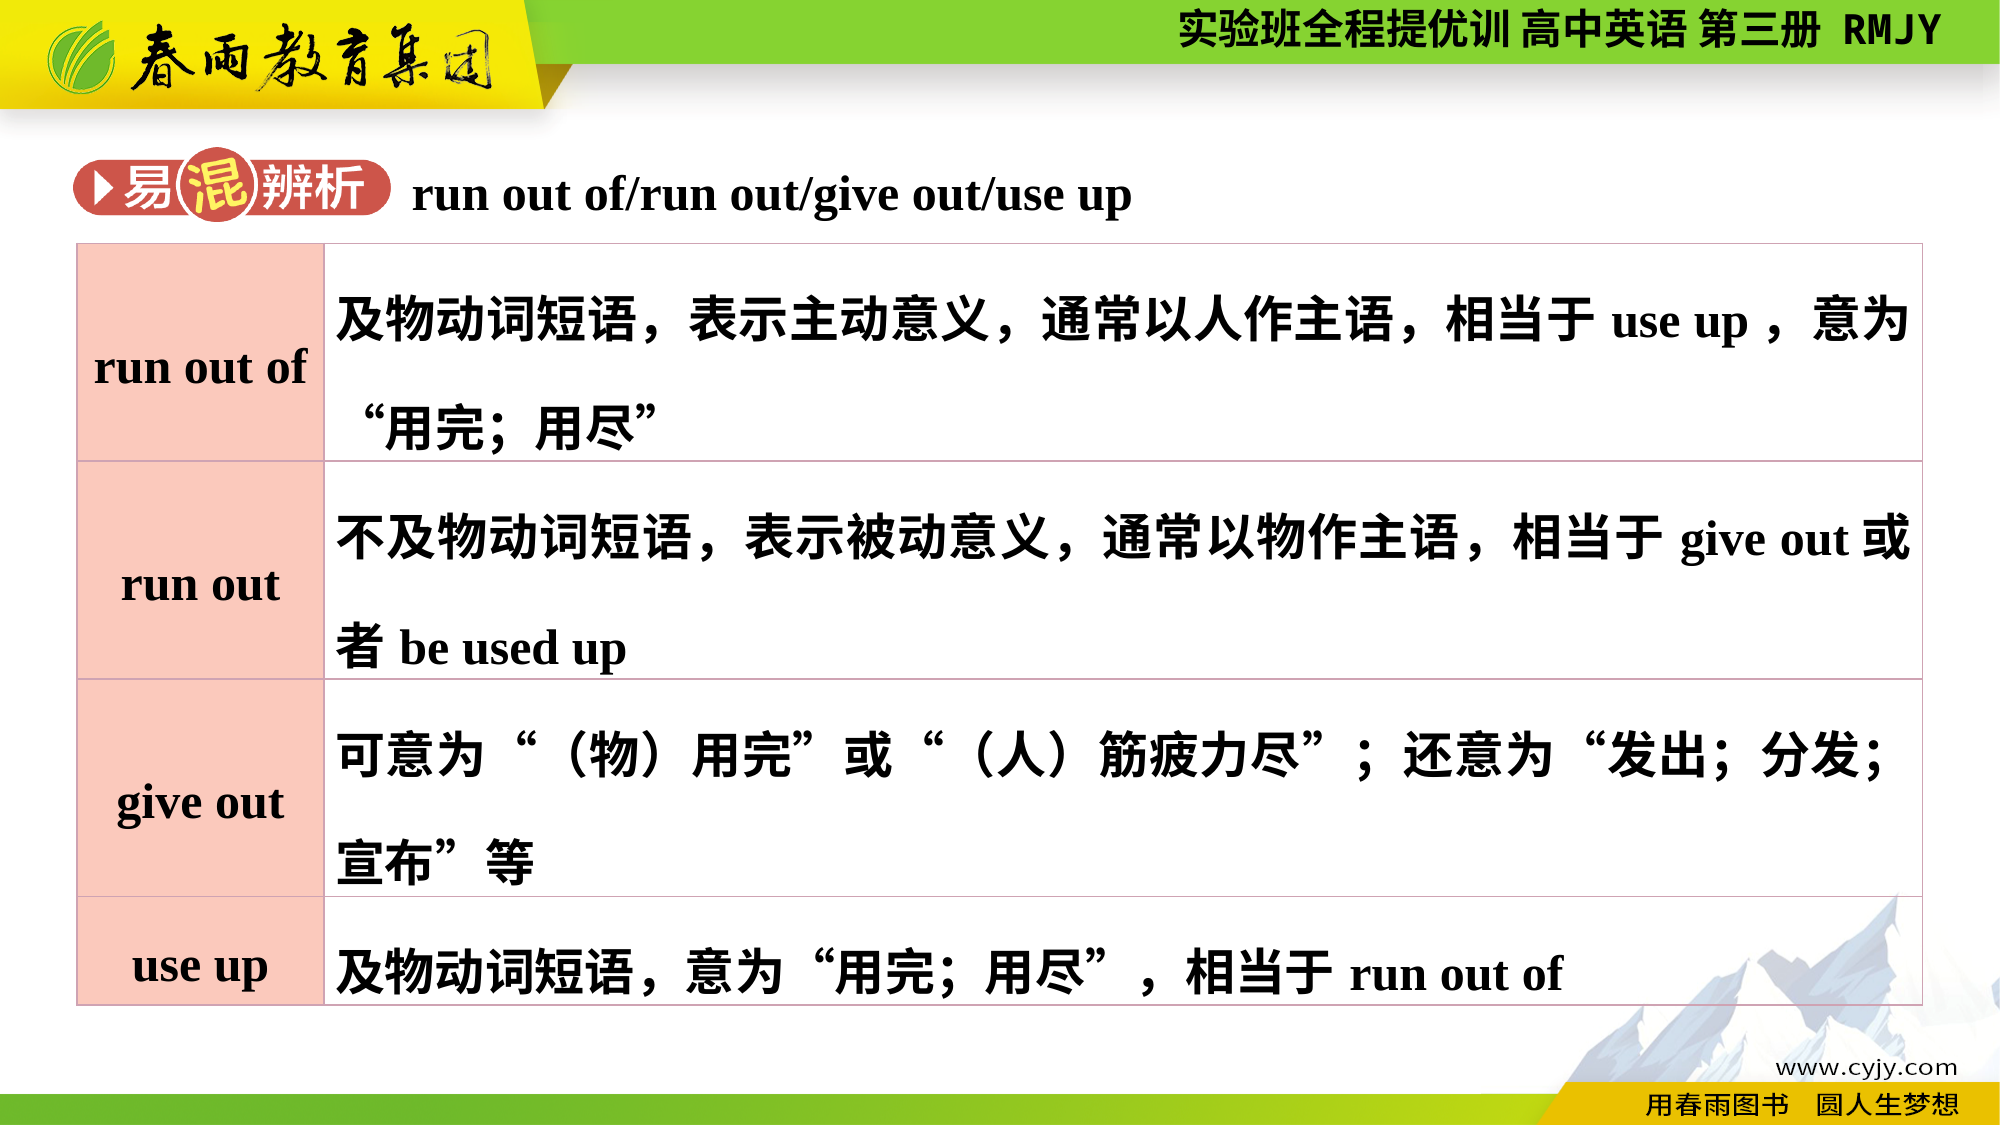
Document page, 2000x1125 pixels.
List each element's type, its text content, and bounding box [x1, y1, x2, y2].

table_cell 及物动词短语，意为“用完；用尽”，相当于run out of [325, 897, 1922, 1004]
table_cell 可意为“（物）用完”或“（人）筋疲力尽”；还意为“发出；分发；宣布”等 [325, 680, 1922, 896]
table_cell 不及物动词短语，表示被动意义，通常以物作主语，相当于give out或者be used up [325, 462, 1922, 678]
table_cell use up [78, 897, 323, 1004]
table_header 及物动词短语，表示主动意义，通常以人作主语，相当于use up，意为“用完；用尽” [325, 244, 1922, 460]
list run out of/run out/give out/use up [59, 122, 1944, 218]
table_header run out of [78, 244, 323, 460]
table_cell give out [78, 680, 323, 896]
table_cell run out [78, 462, 323, 678]
picture [0, 0, 2000, 1125]
